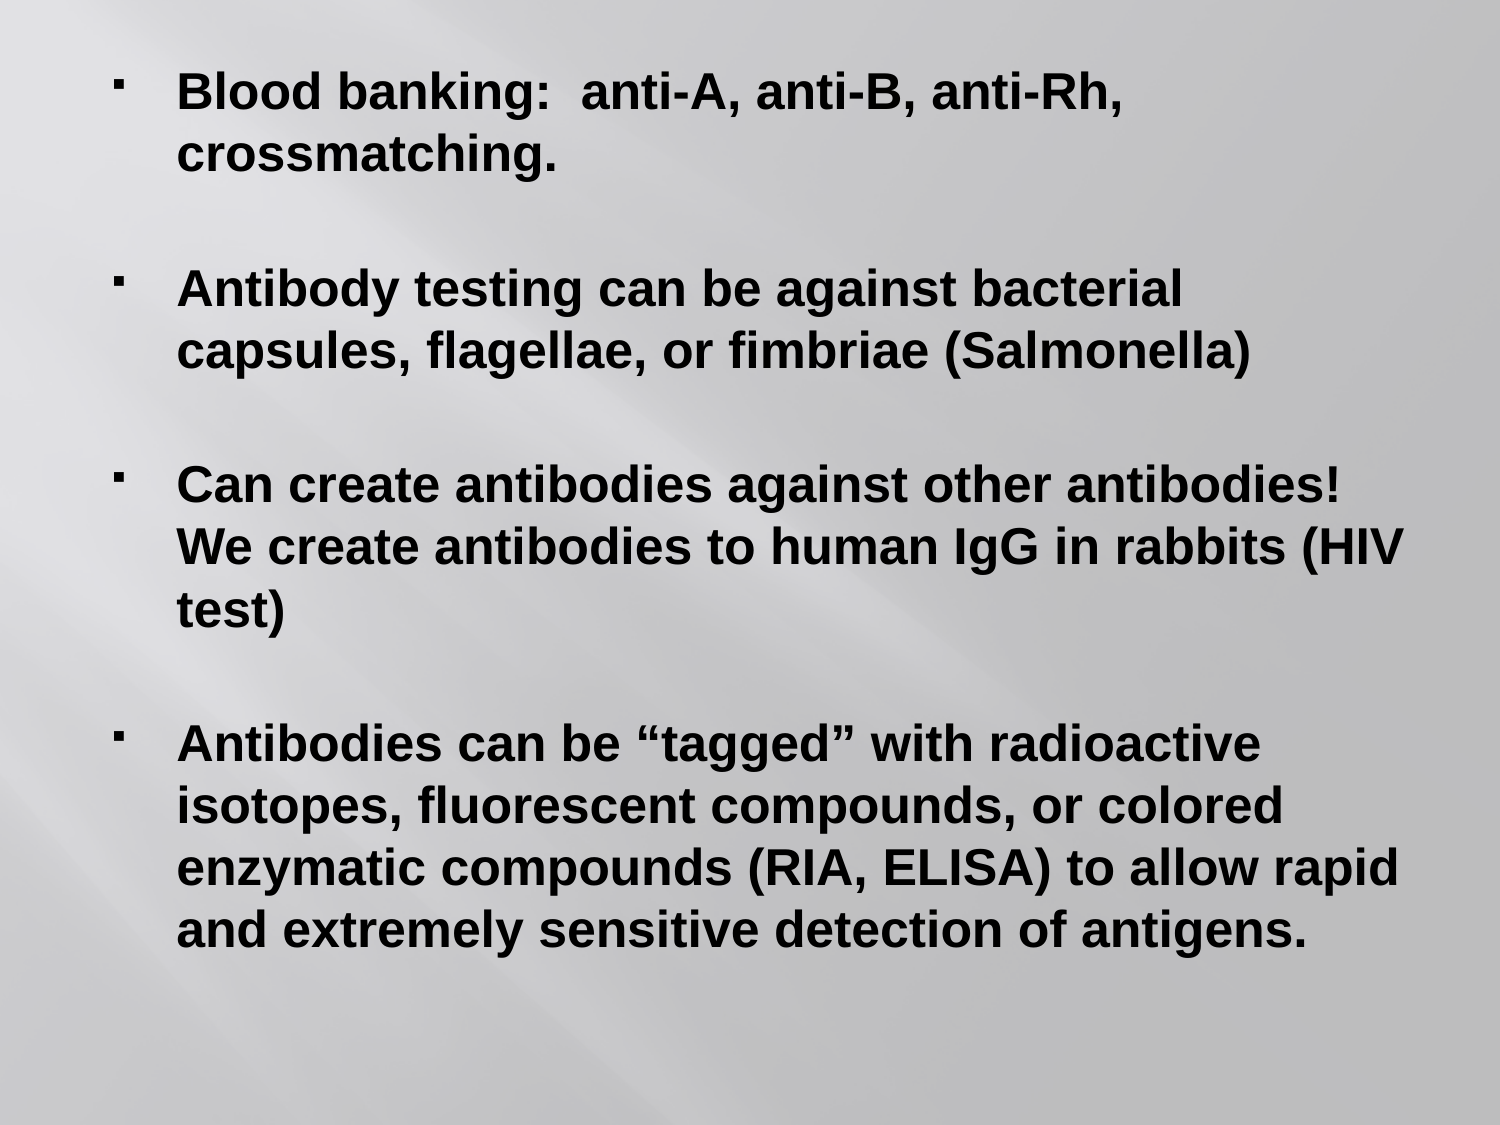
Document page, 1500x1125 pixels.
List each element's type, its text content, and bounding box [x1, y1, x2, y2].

list Blood banking: anti-A, anti-B, anti-Rh, crossmatching. Antibody testing can be against bacterial capsules, flagellae, or fimbriae (Salmonella) Can create antibodies against other antibodies! We create antibodies to human IgG in rabbits (HIV test) Antibodies can be “tagged” with radioactive isotopes, fluorescent compounds, or colored enzymatic compounds (RIA, ELISA) to allow rapid and extremely sensitive detection of antigens. [75, 50, 1425, 1035]
